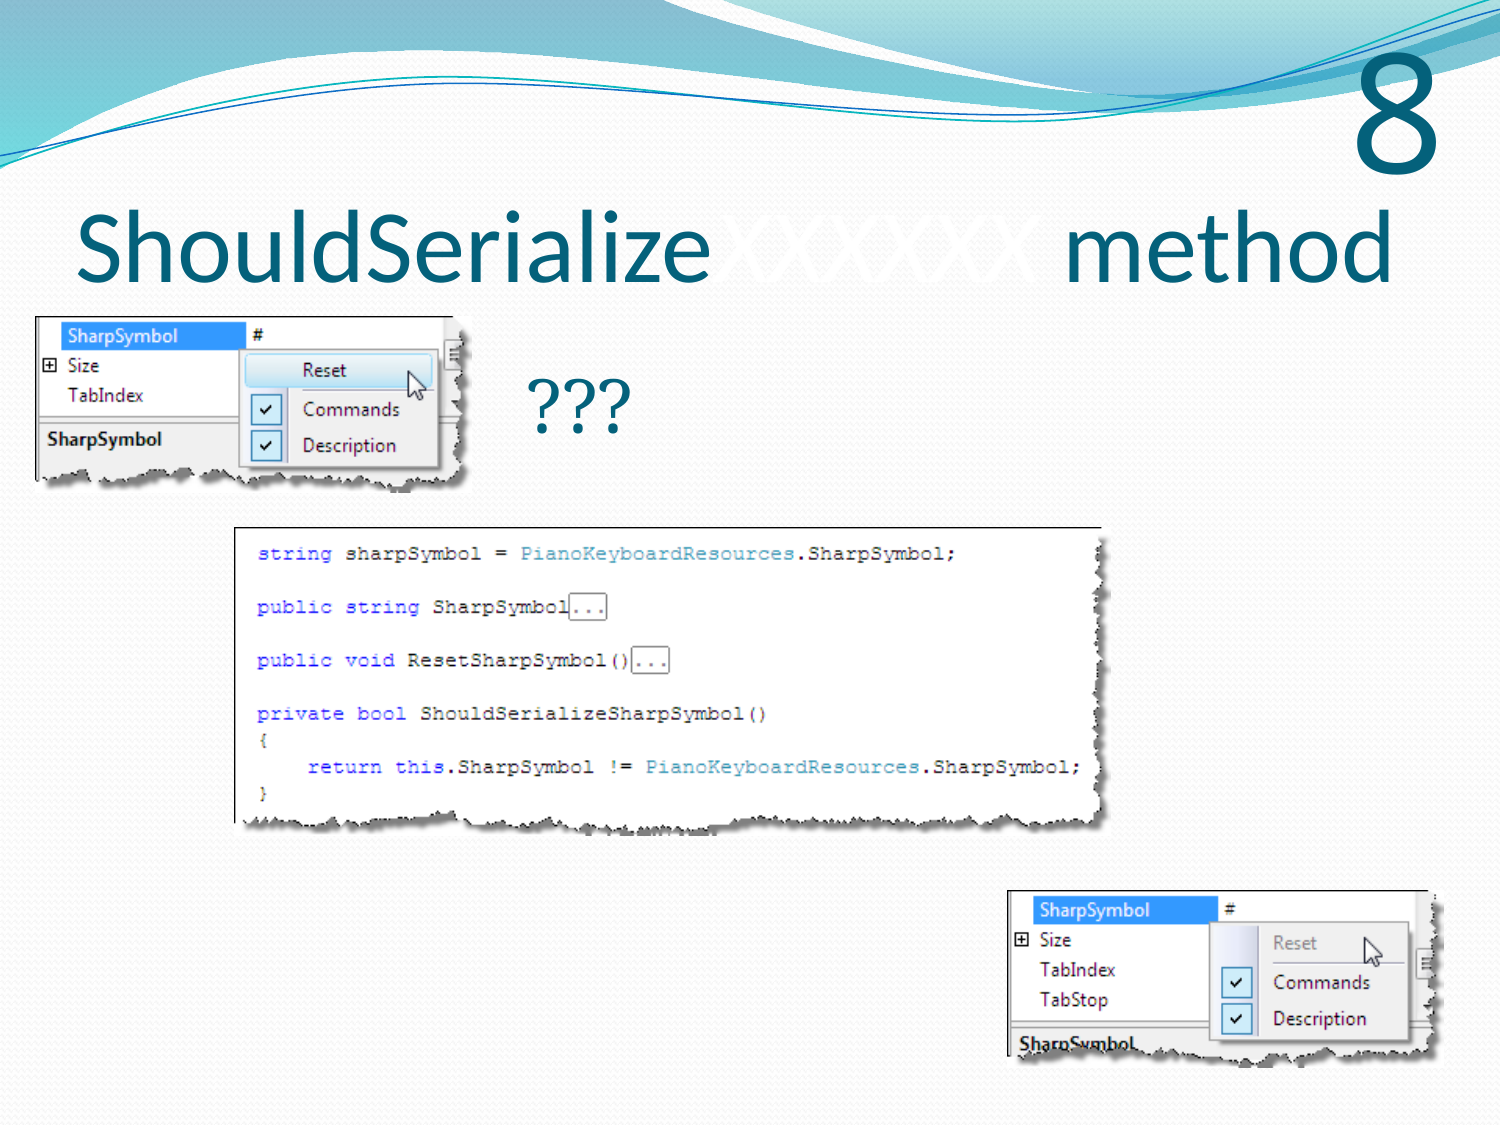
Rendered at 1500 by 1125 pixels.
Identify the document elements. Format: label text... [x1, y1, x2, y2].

picture [234, 527, 1112, 836]
text_box 8 [1334, 0, 1460, 215]
text_box ??? [512, 351, 649, 457]
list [35, 316, 472, 494]
picture [1007, 890, 1444, 1068]
title ShouldSerializeXXXXXX method [75, 115, 1425, 303]
